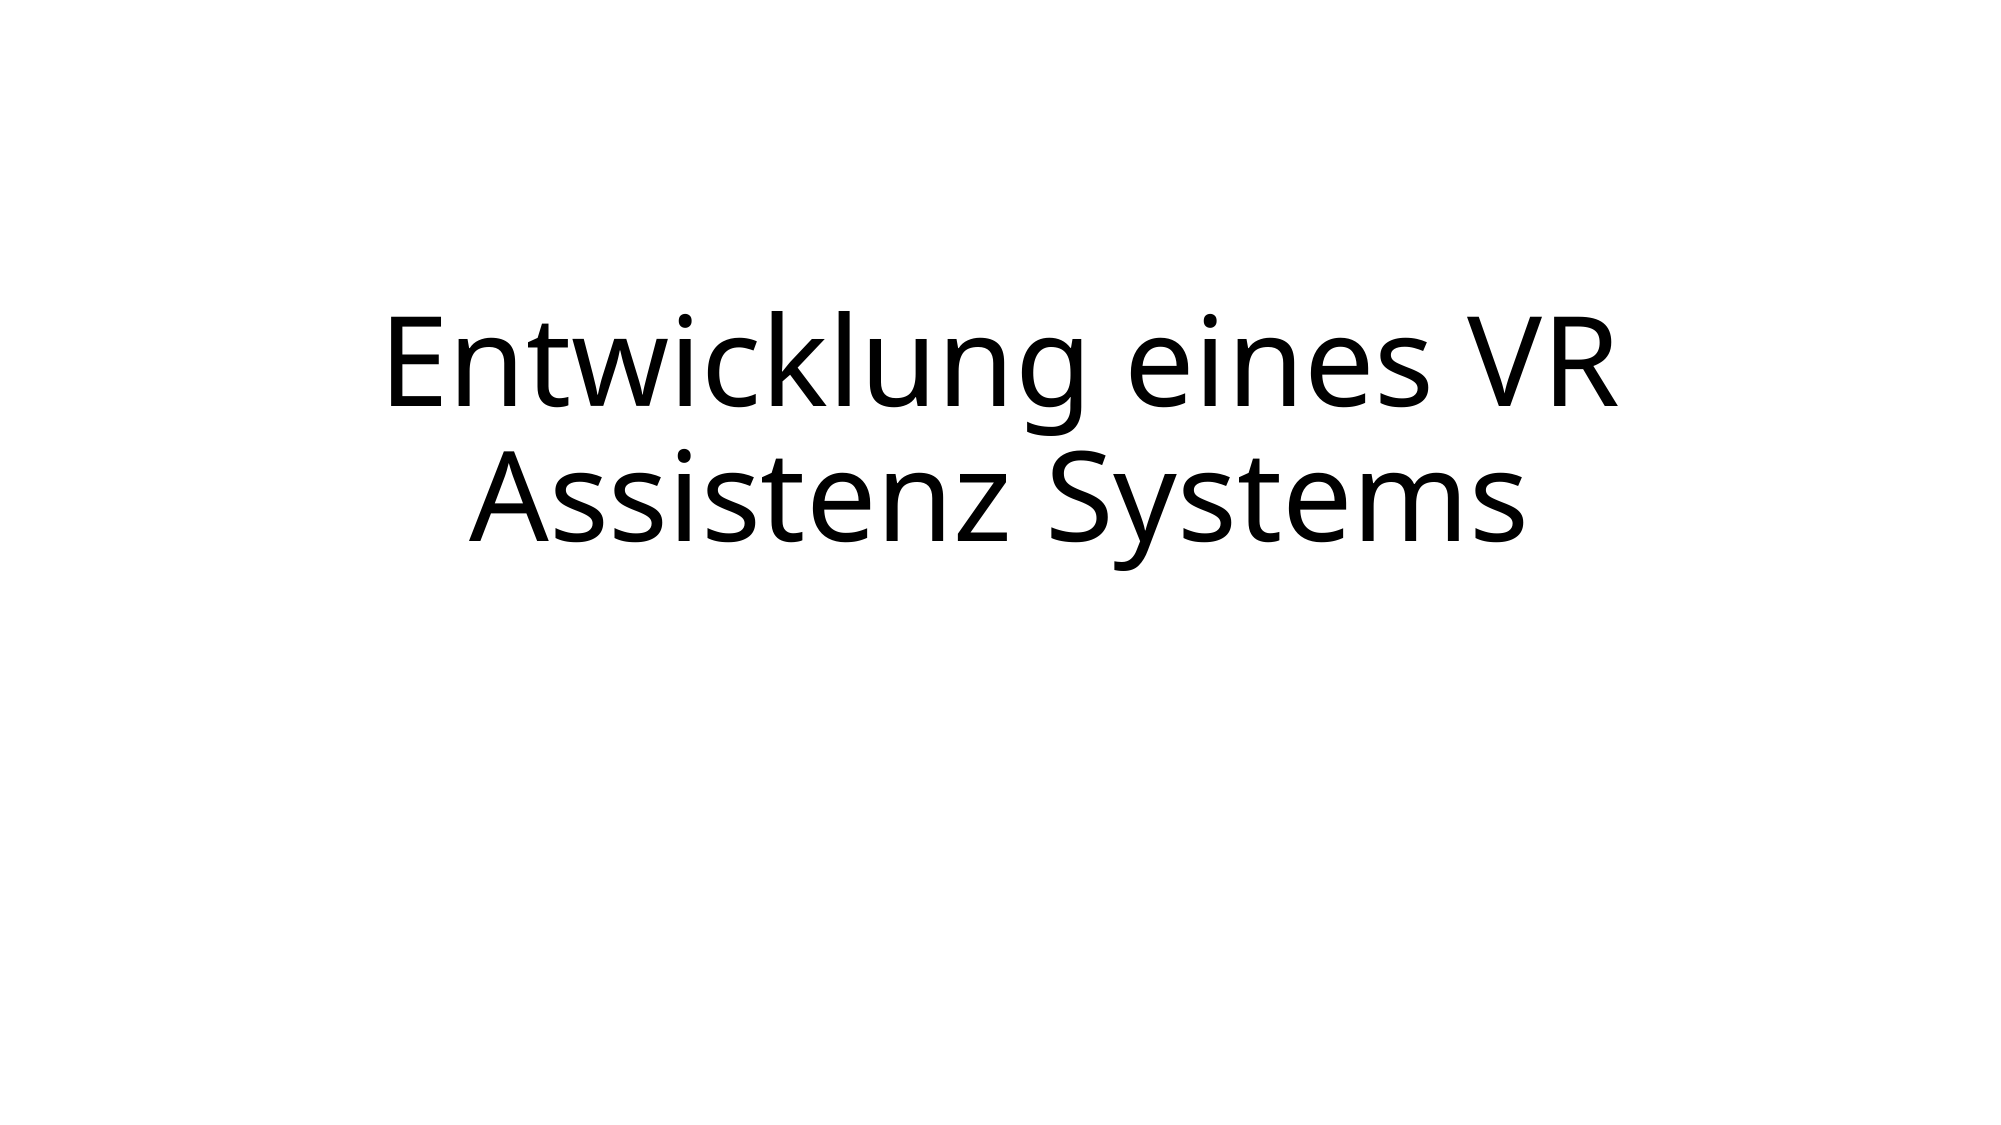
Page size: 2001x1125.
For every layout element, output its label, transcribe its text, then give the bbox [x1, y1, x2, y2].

title Entwicklung eines VR Assistenz Systems [249, 184, 1750, 576]
